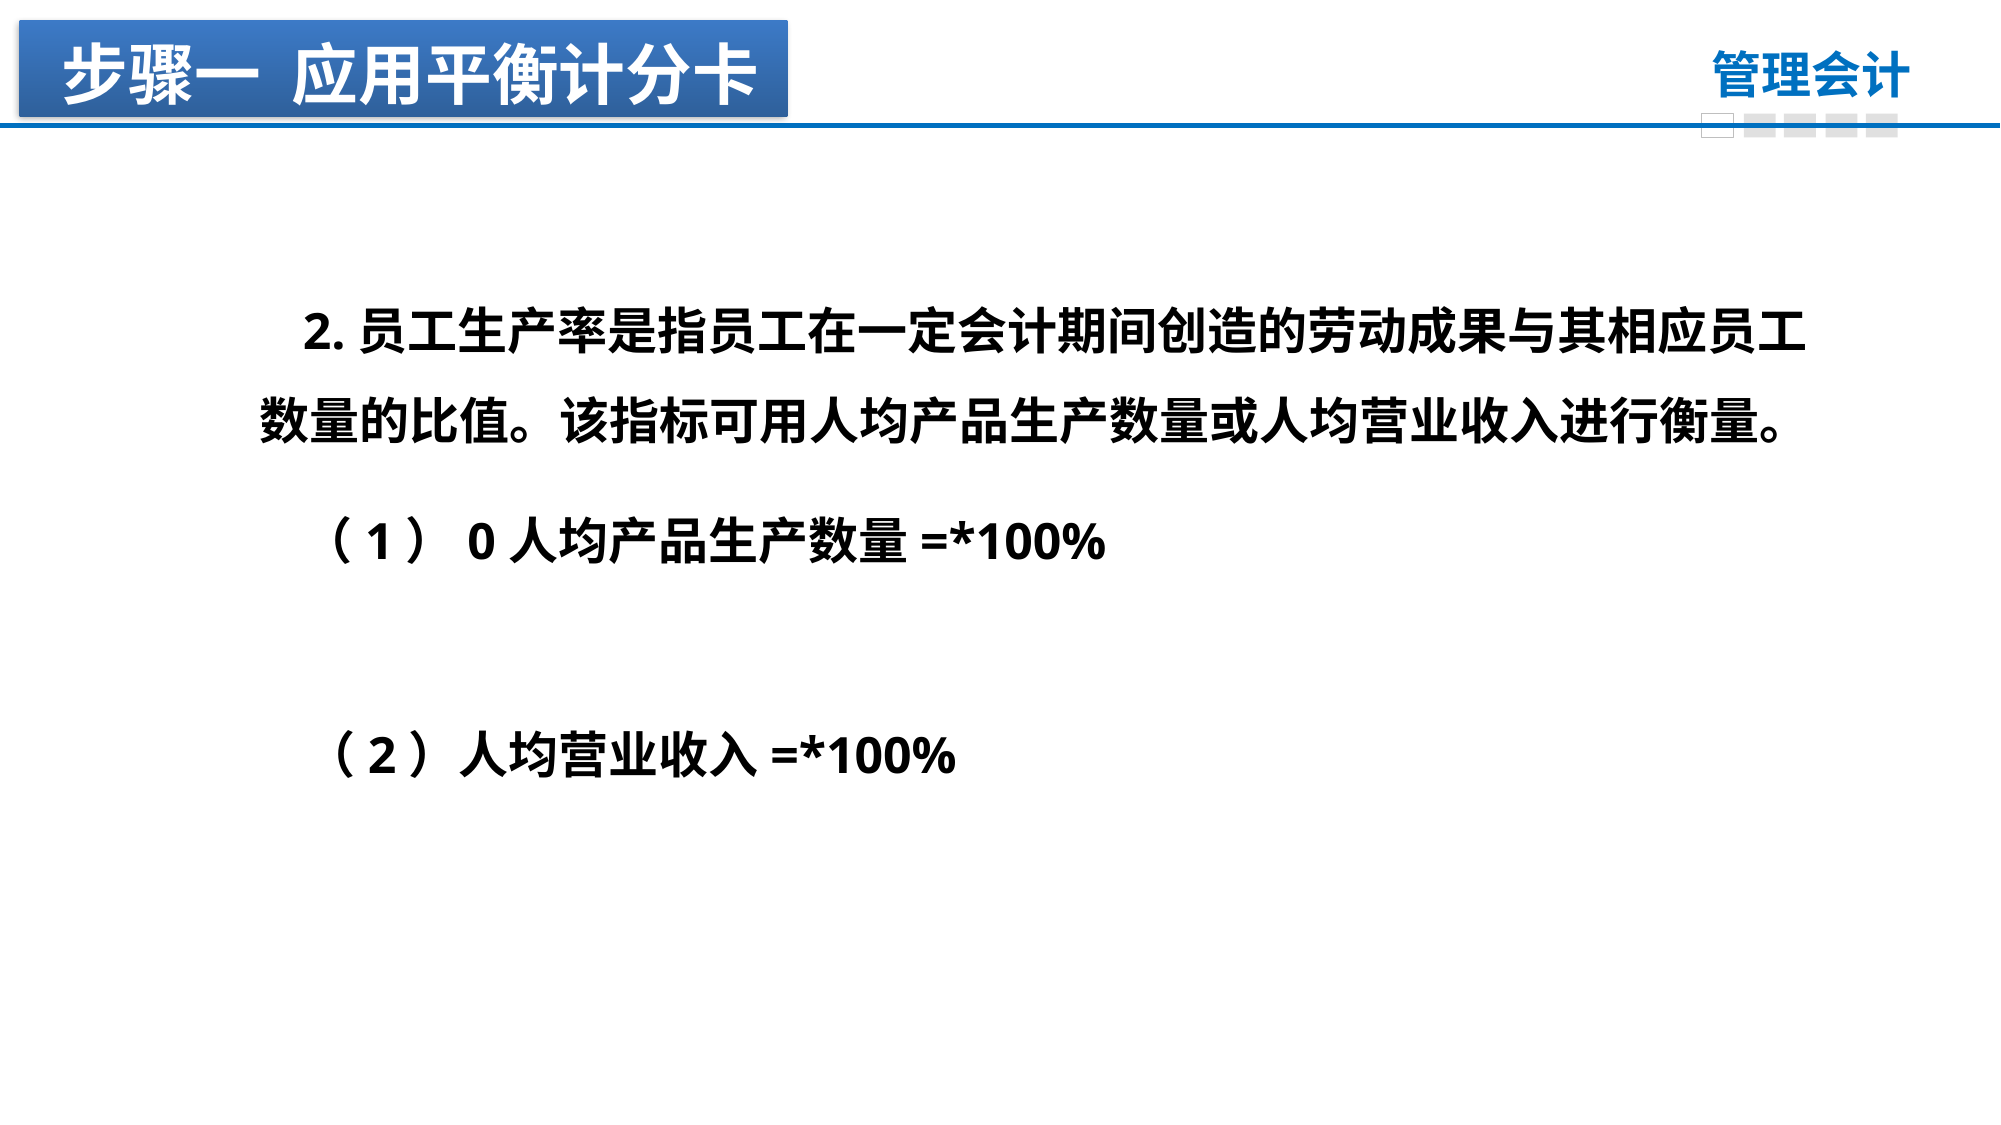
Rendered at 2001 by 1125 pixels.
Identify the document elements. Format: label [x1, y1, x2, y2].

text_box [19, 20, 788, 122]
